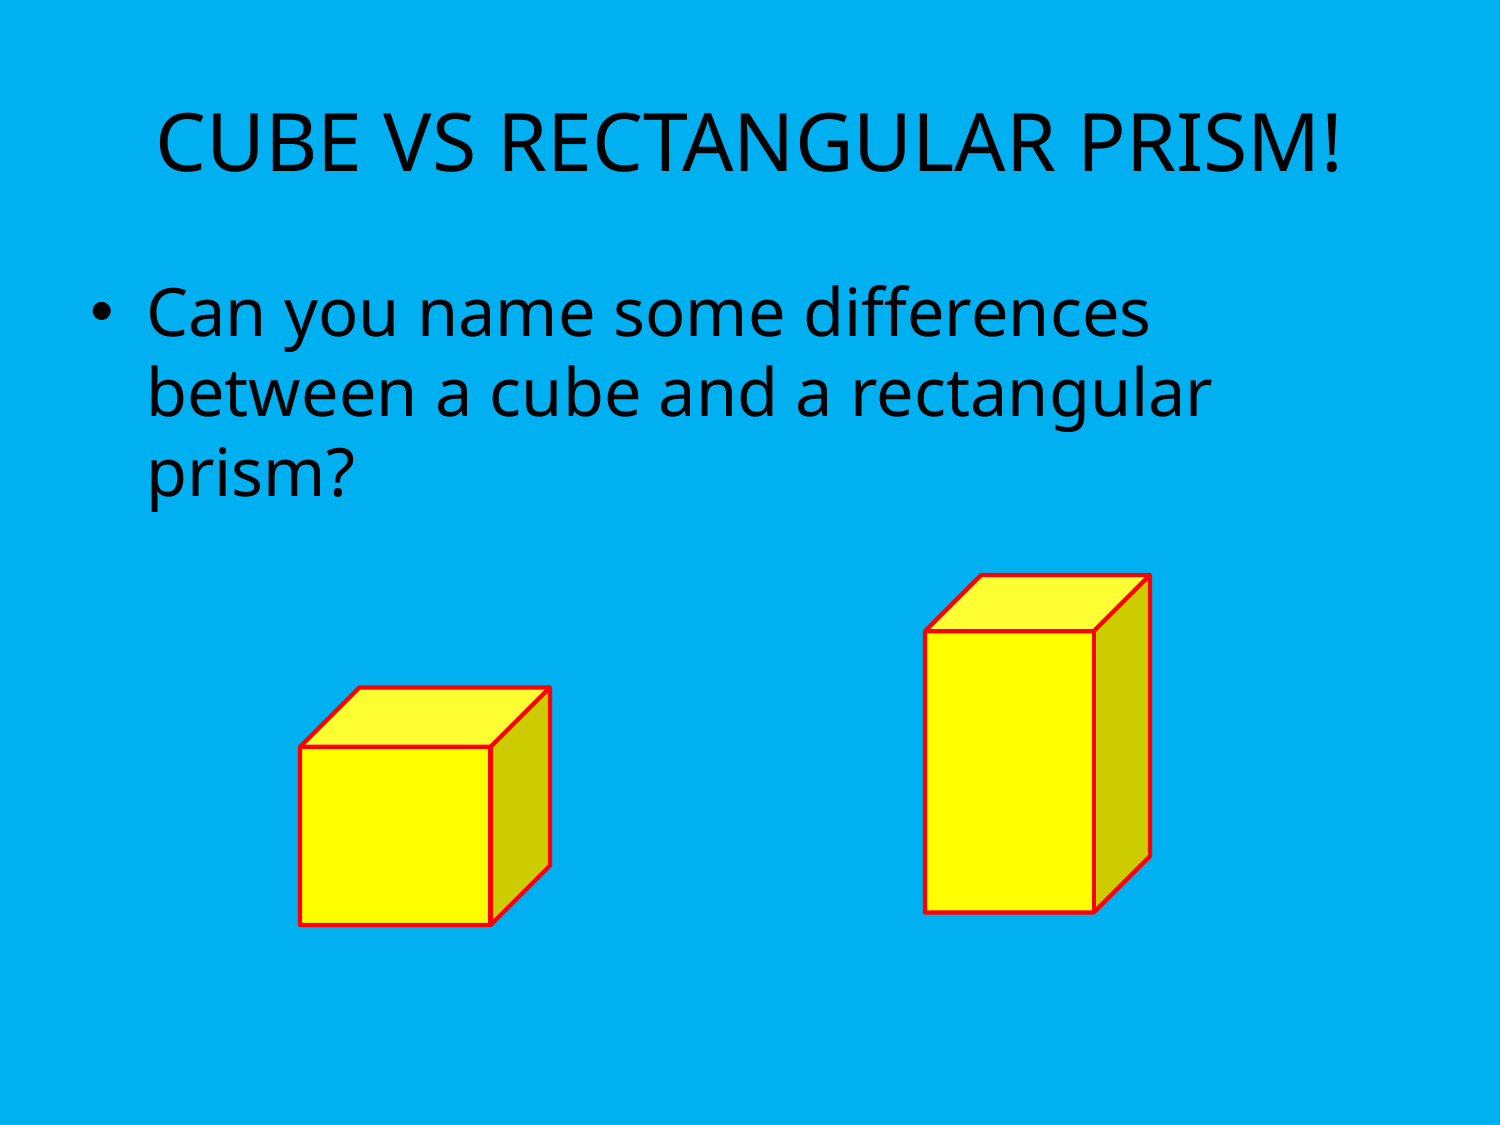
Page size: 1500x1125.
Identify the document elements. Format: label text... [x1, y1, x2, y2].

text_box [297, 685, 553, 928]
list Can you name some differences between a cube and a rectangular prism? [75, 262, 1425, 1005]
text_box [922, 572, 1153, 915]
title CUBE VS RECTANGULAR PRISM! [75, 45, 1425, 233]
